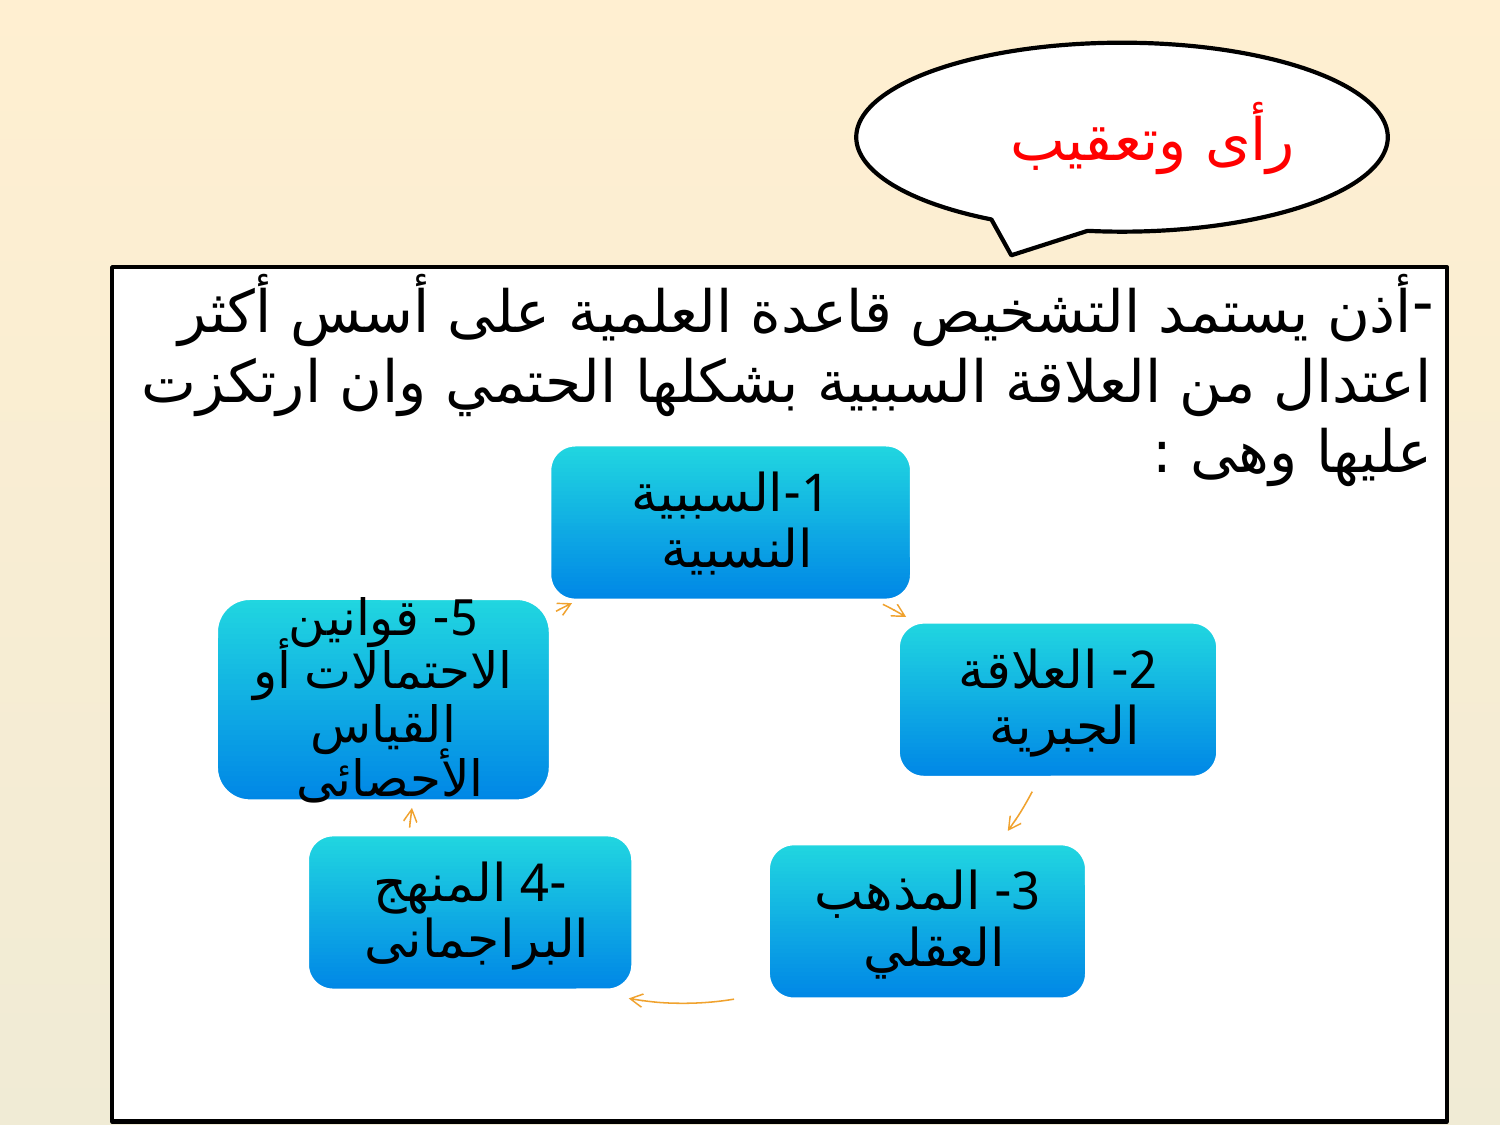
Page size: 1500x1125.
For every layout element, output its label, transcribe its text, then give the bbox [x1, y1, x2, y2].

text_box أذن يستمد التشخيص قاعدة العلمية على أسس أكثر اعتدال من العلاقة السببية بشكلها الحتمي وان ارتكزت عليها وهى : [110, 265, 1449, 1124]
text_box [182, 266, 1243, 1000]
text_box رأى وتعقيب [854, 40, 1390, 258]
